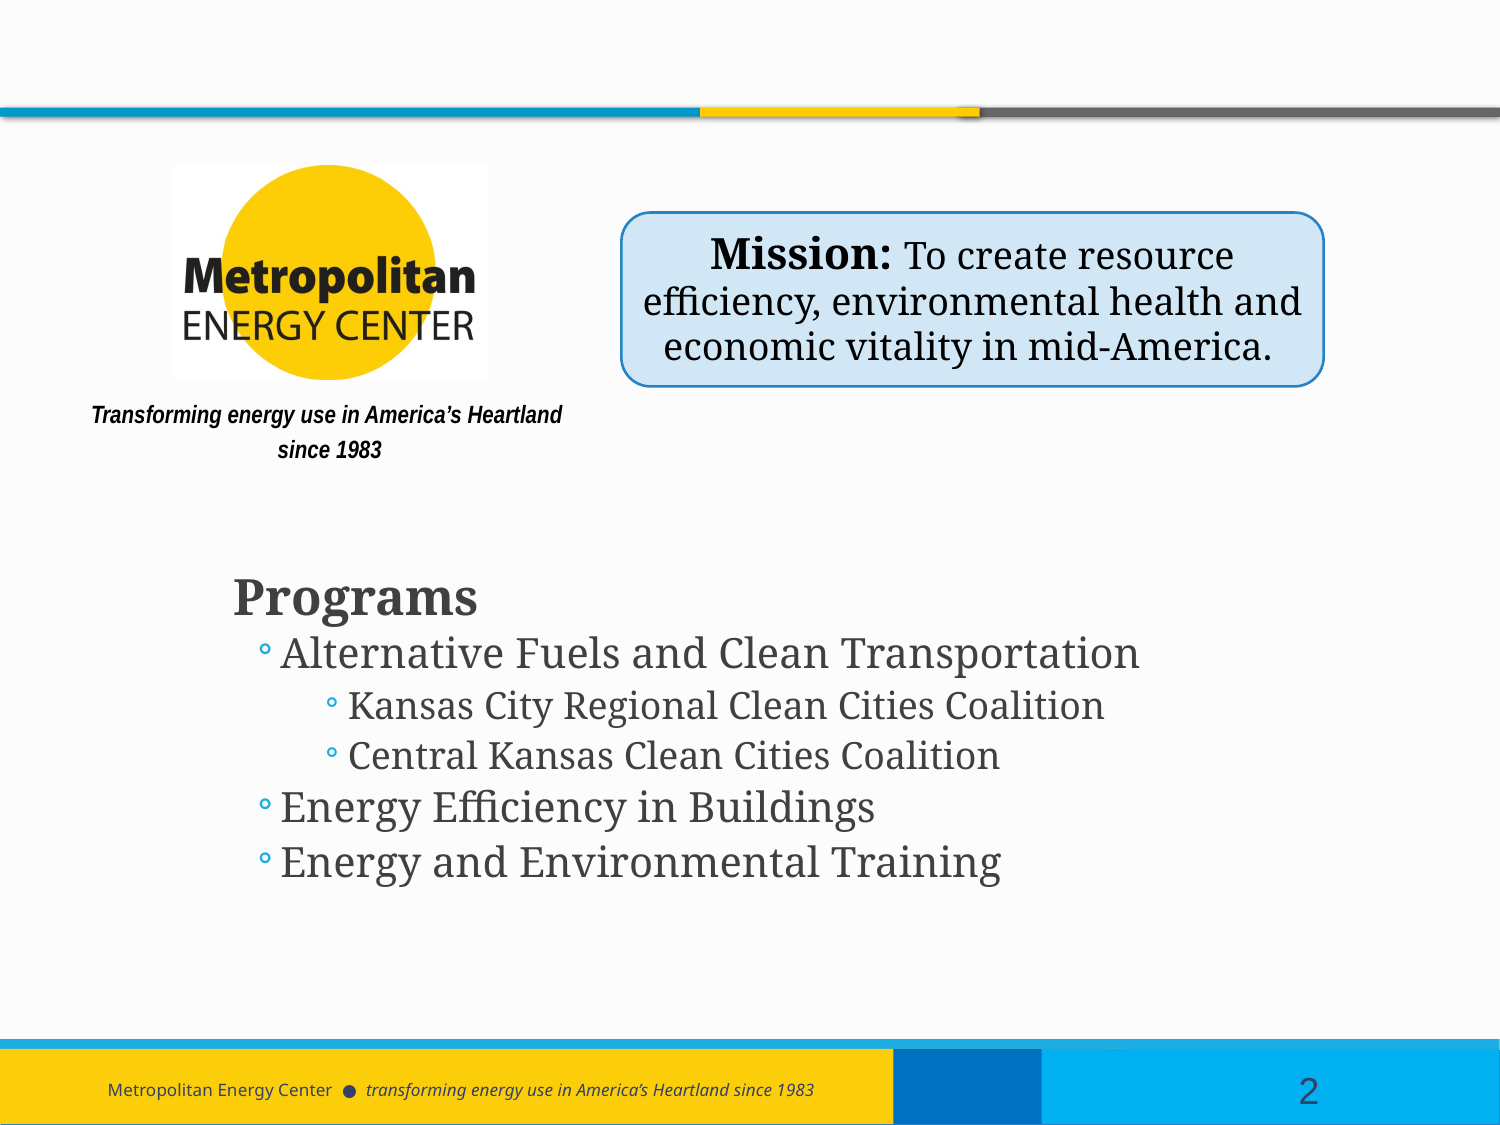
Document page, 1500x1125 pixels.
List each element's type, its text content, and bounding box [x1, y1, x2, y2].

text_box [66, 165, 593, 471]
list Programs Alternative Fuels and Clean Transportation Kansas City Regional Clean Cities Coalition Central Kansas Clean Cities Coalition Energy Efficiency in Buildings Energy and Environmental Training [233, 564, 1170, 973]
text_box Mission: To create resource efficiency, environmental health and economic vitality in mid-America. [620, 211, 1325, 388]
